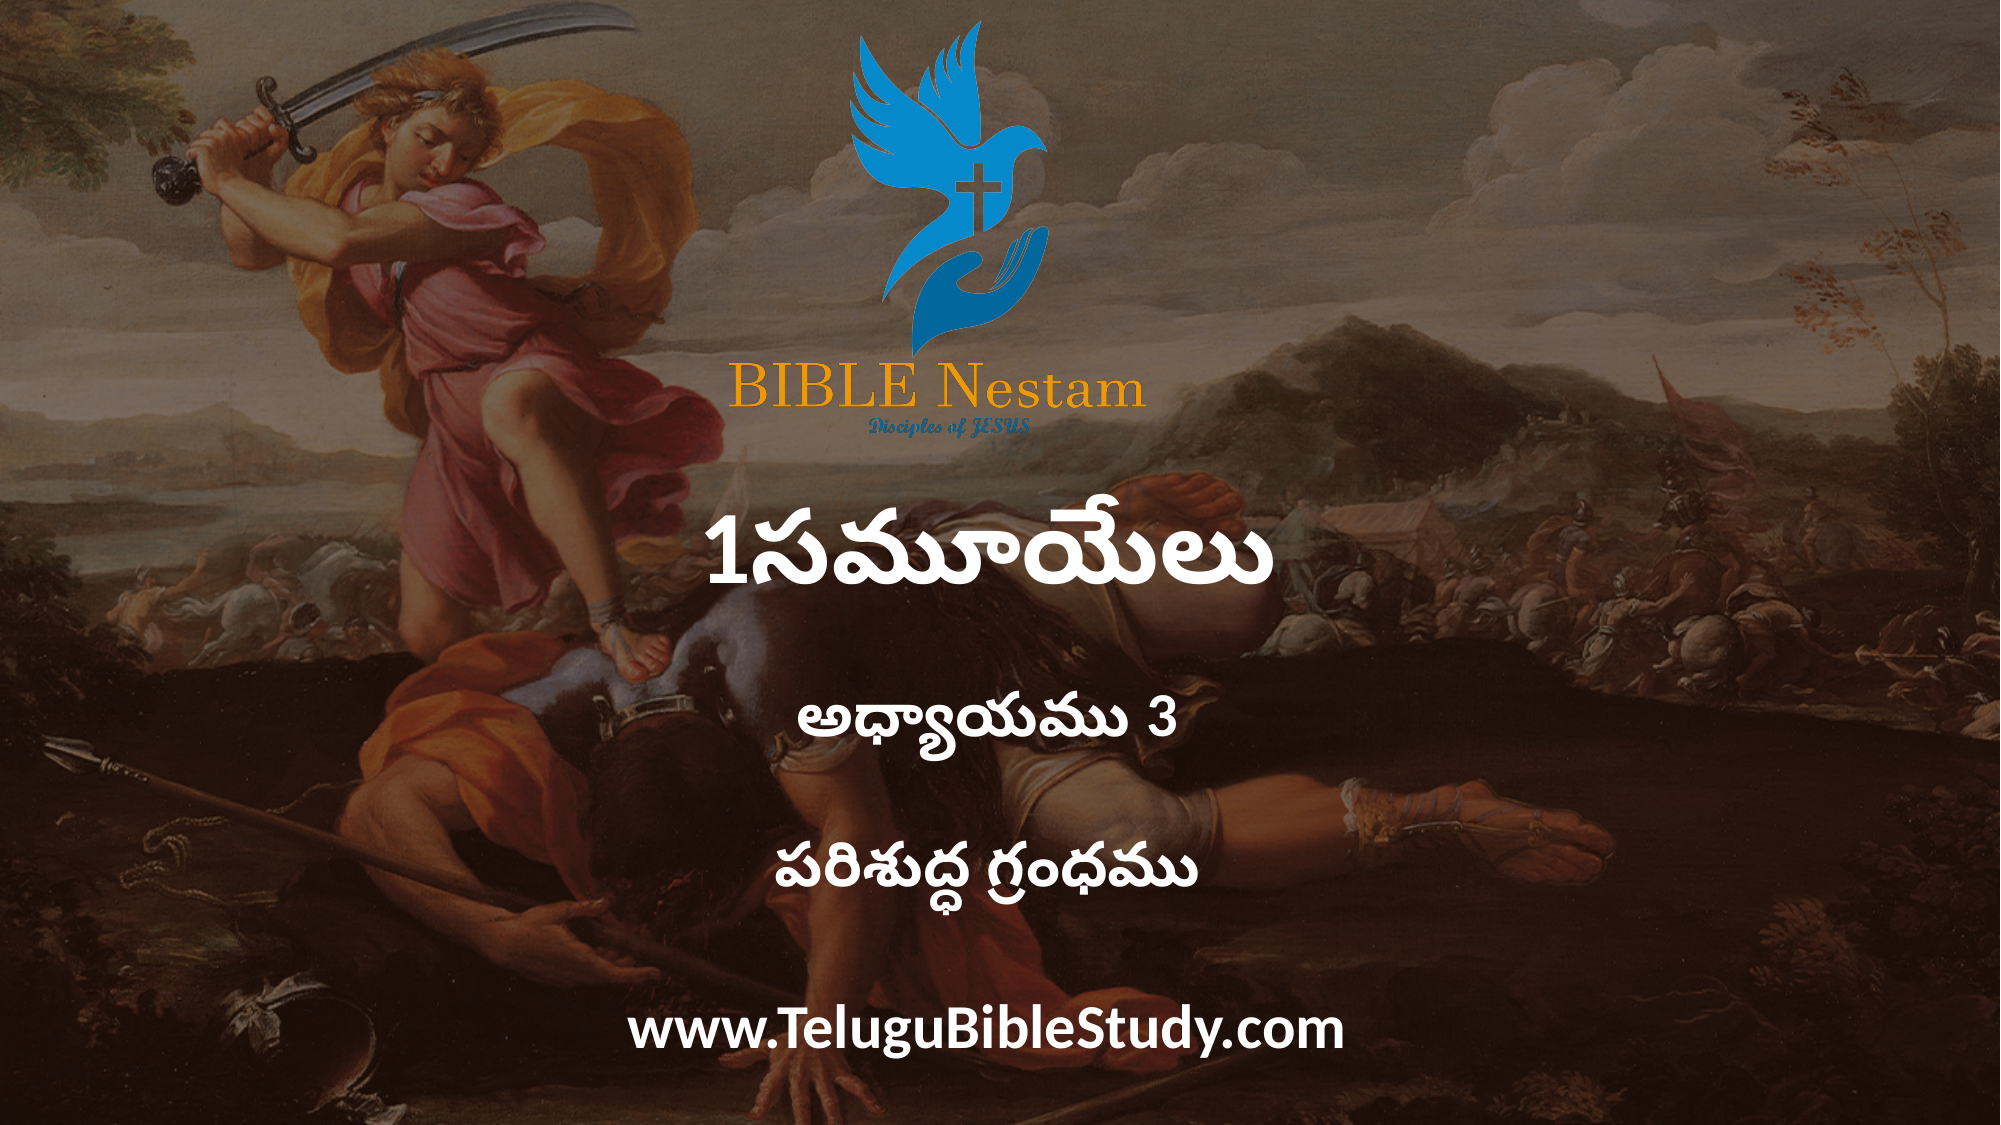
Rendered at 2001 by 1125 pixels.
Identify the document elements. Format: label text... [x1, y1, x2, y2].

picture [0, 0, 2000, 1125]
title 1సమూయేలు [50, 437, 1925, 646]
subtitle అధ్యాయము 3 పరిశుద్ధ గ్రంధము www.TeluguBibleStudy.com [50, 666, 1925, 1084]
